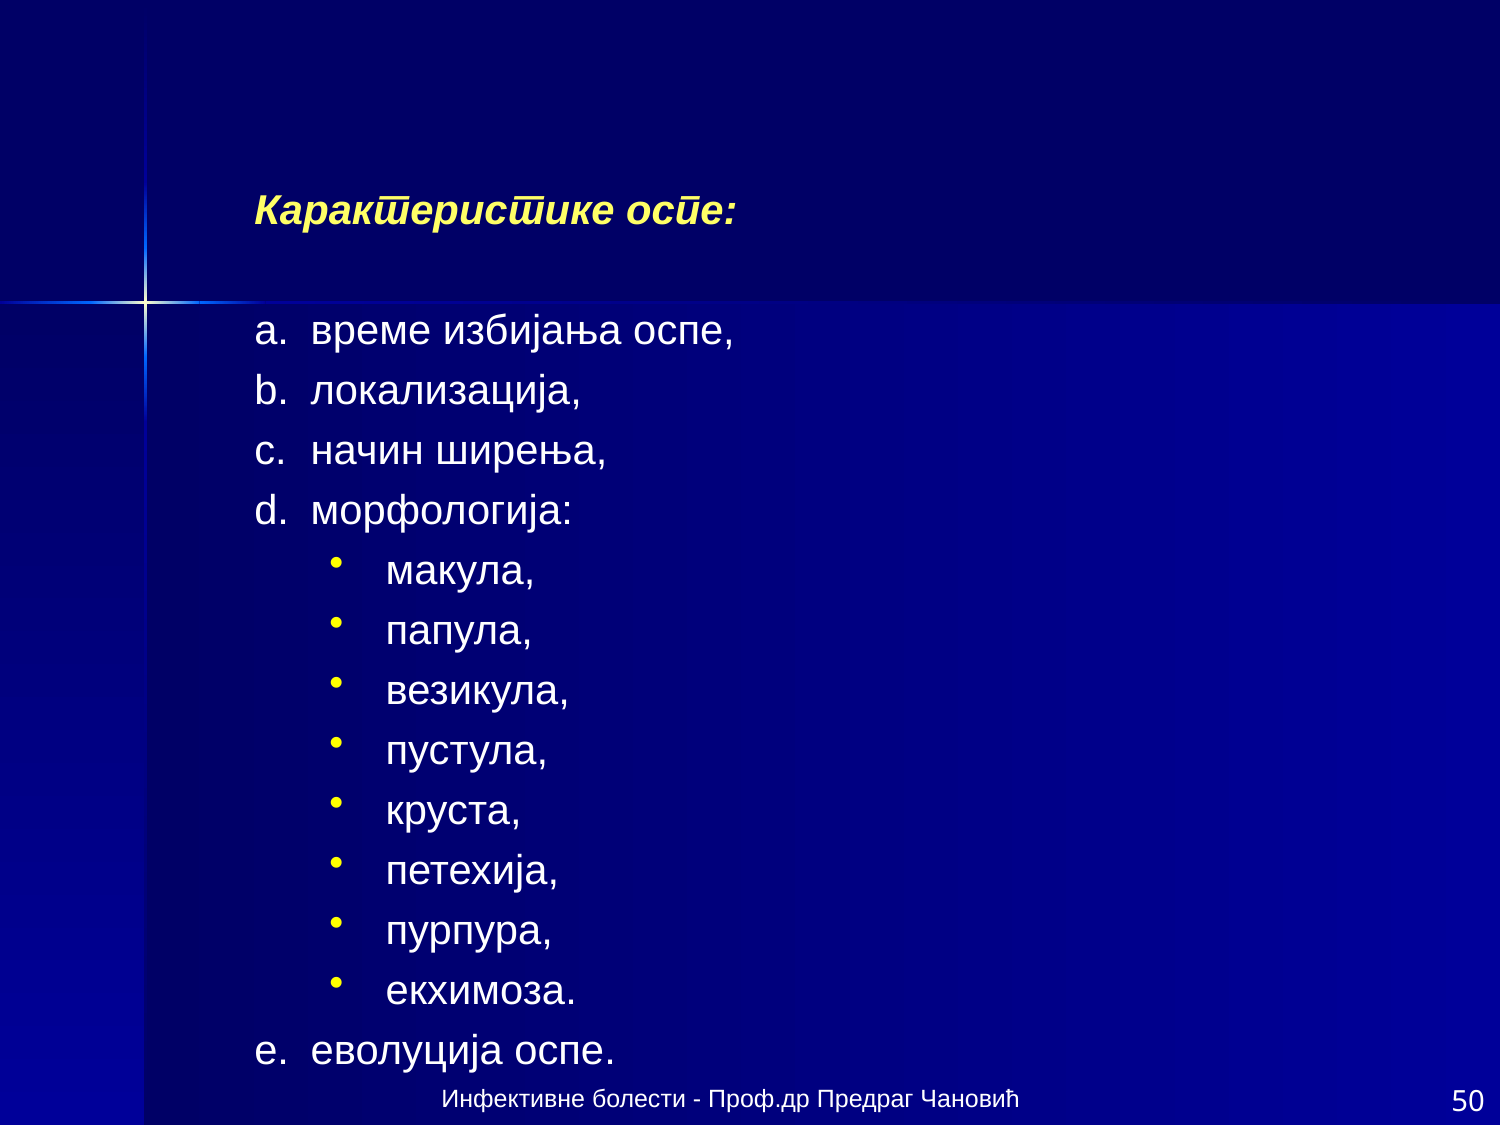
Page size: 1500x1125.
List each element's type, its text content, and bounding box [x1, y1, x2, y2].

footer Инфективне болести - Проф.др Предраг Чановић [412, 1081, 1051, 1125]
slide_number 50 [1324, 1074, 1500, 1125]
text_box Карактеристике оспе: време избијања оспе, локализација, начин ширења, морфологија: макула, папула, везикула, пустула, круста, петехија, пурпура, екхимоза. еволуција оспе. [239, 165, 1122, 1081]
